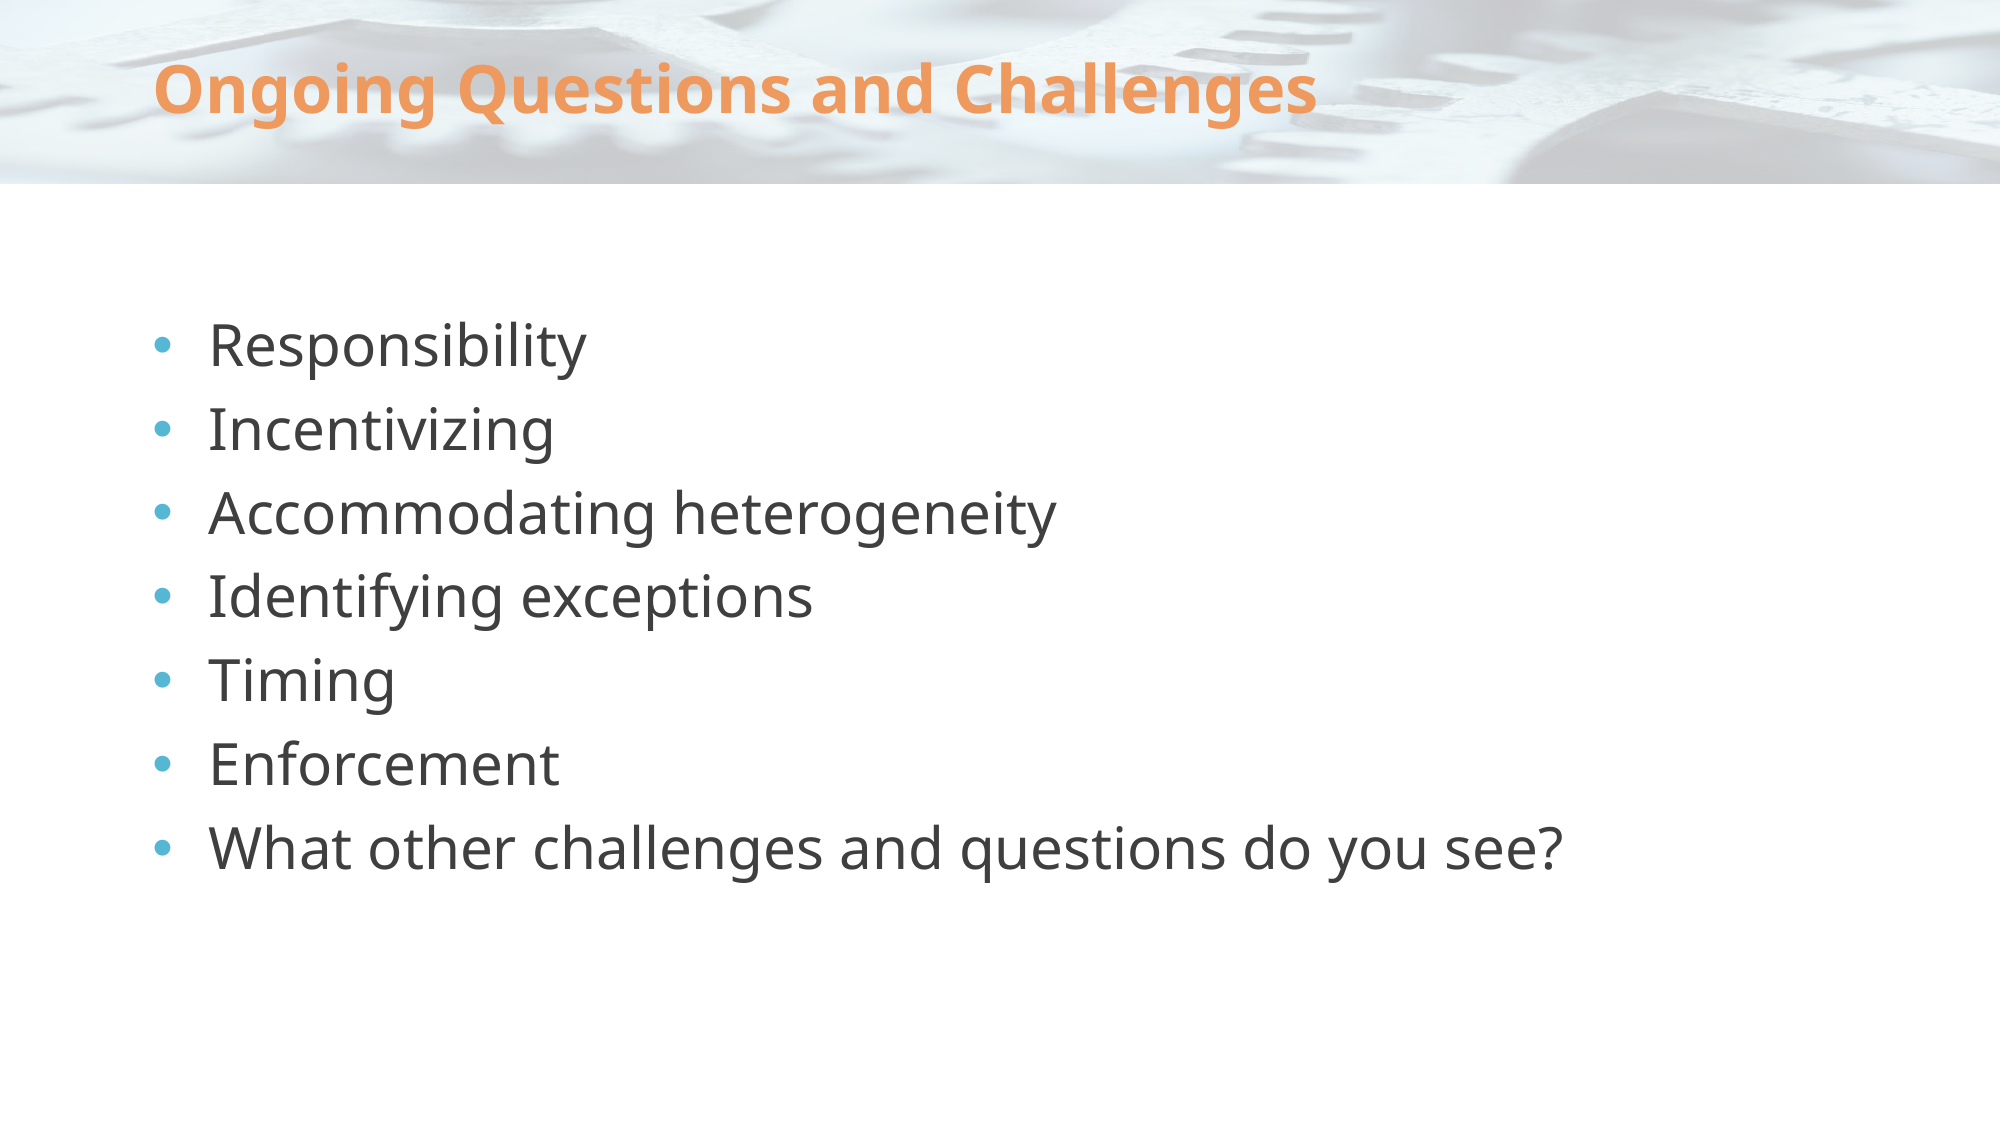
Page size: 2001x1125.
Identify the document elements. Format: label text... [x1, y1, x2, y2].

title Ongoing Questions and Challenges [137, 29, 1863, 155]
list Responsibility Incentivizing Accommodating heterogeneity Identifying exceptions Timing Enforcement What other challenges and questions do you see? [137, 308, 1863, 1023]
